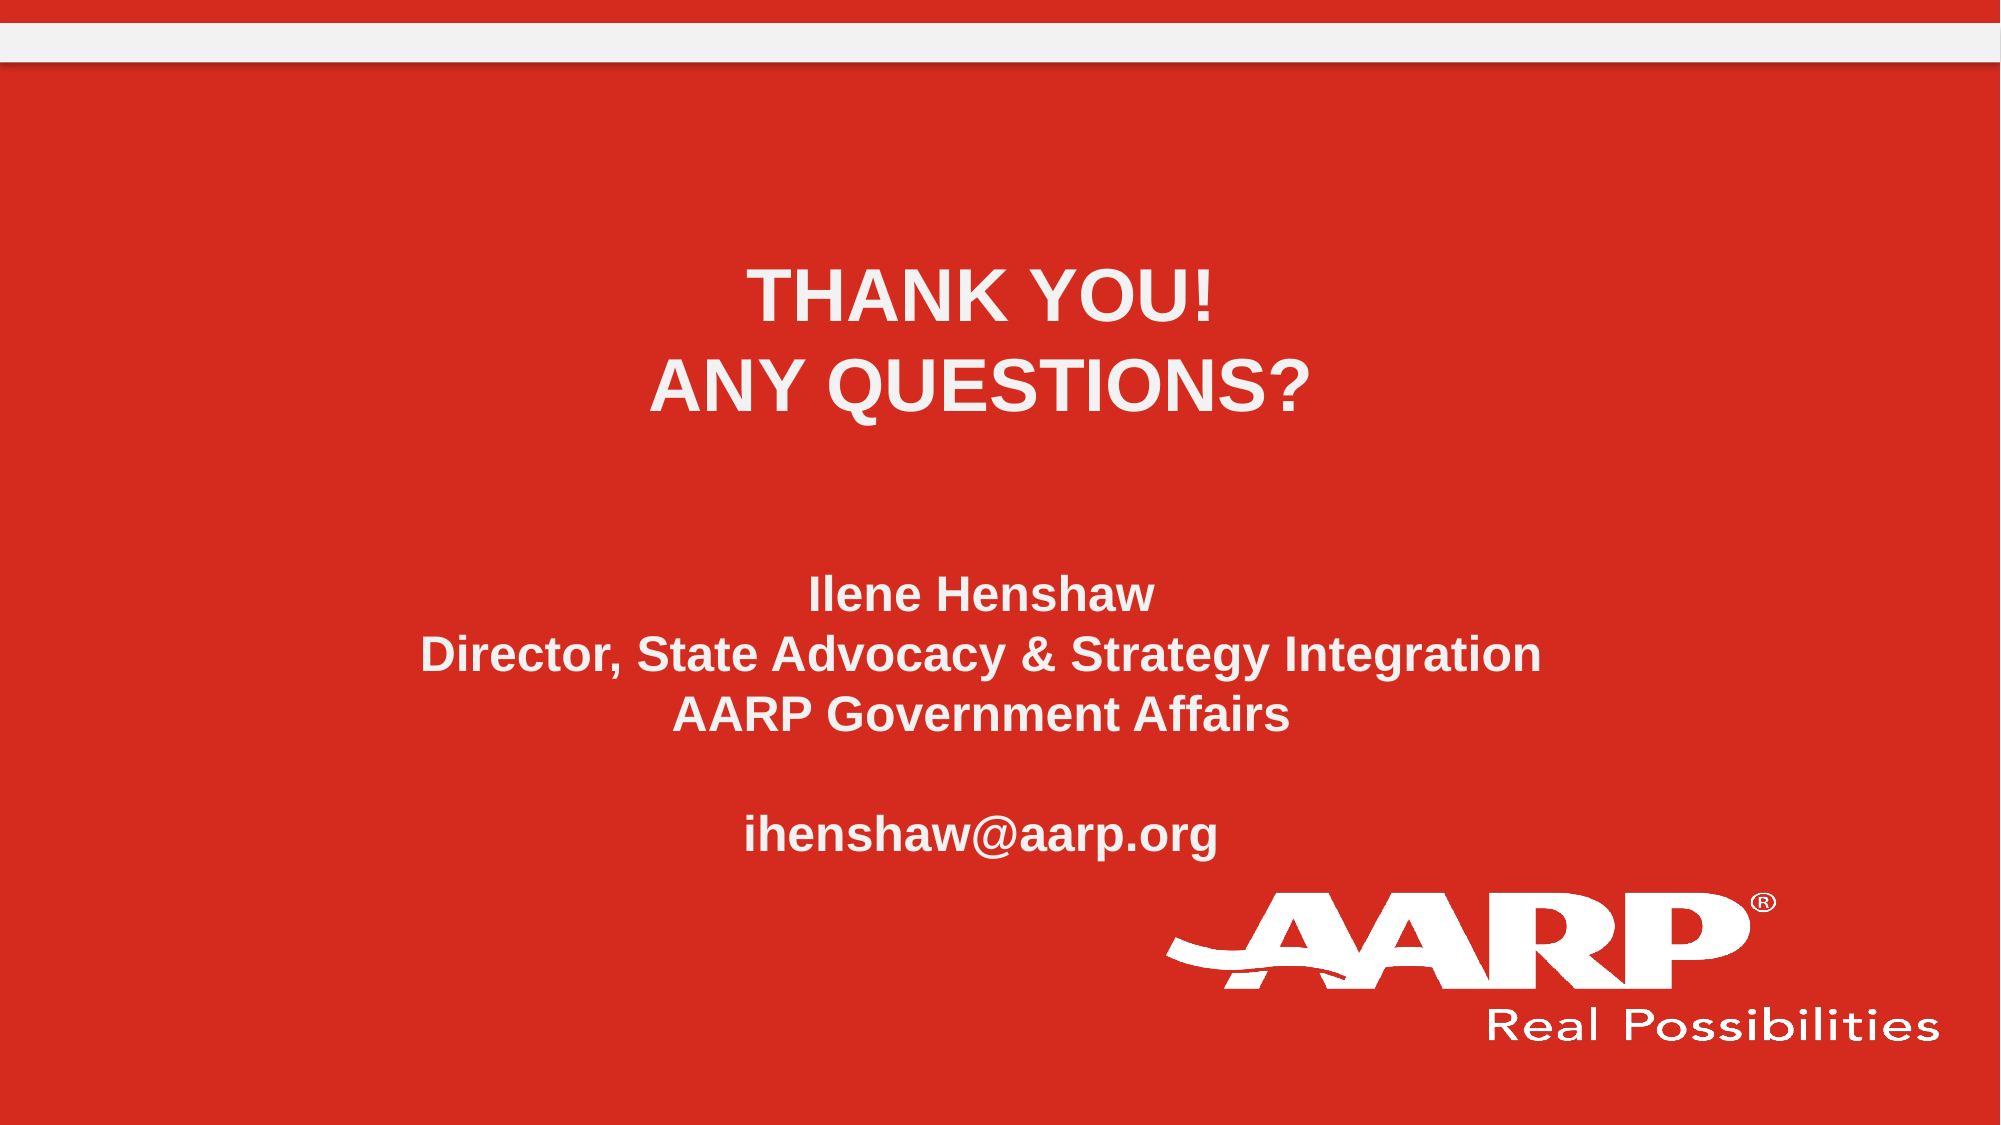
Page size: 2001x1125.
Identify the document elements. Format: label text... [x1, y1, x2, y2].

text_box THANK YOU! ANY QUESTIONS? [595, 239, 1368, 435]
text_box Ilene Henshaw Director, State Advocacy & Strategy Integration AARP Government Affairs ihenshaw@aarp.org [316, 554, 1647, 869]
picture [1106, 849, 2000, 1086]
